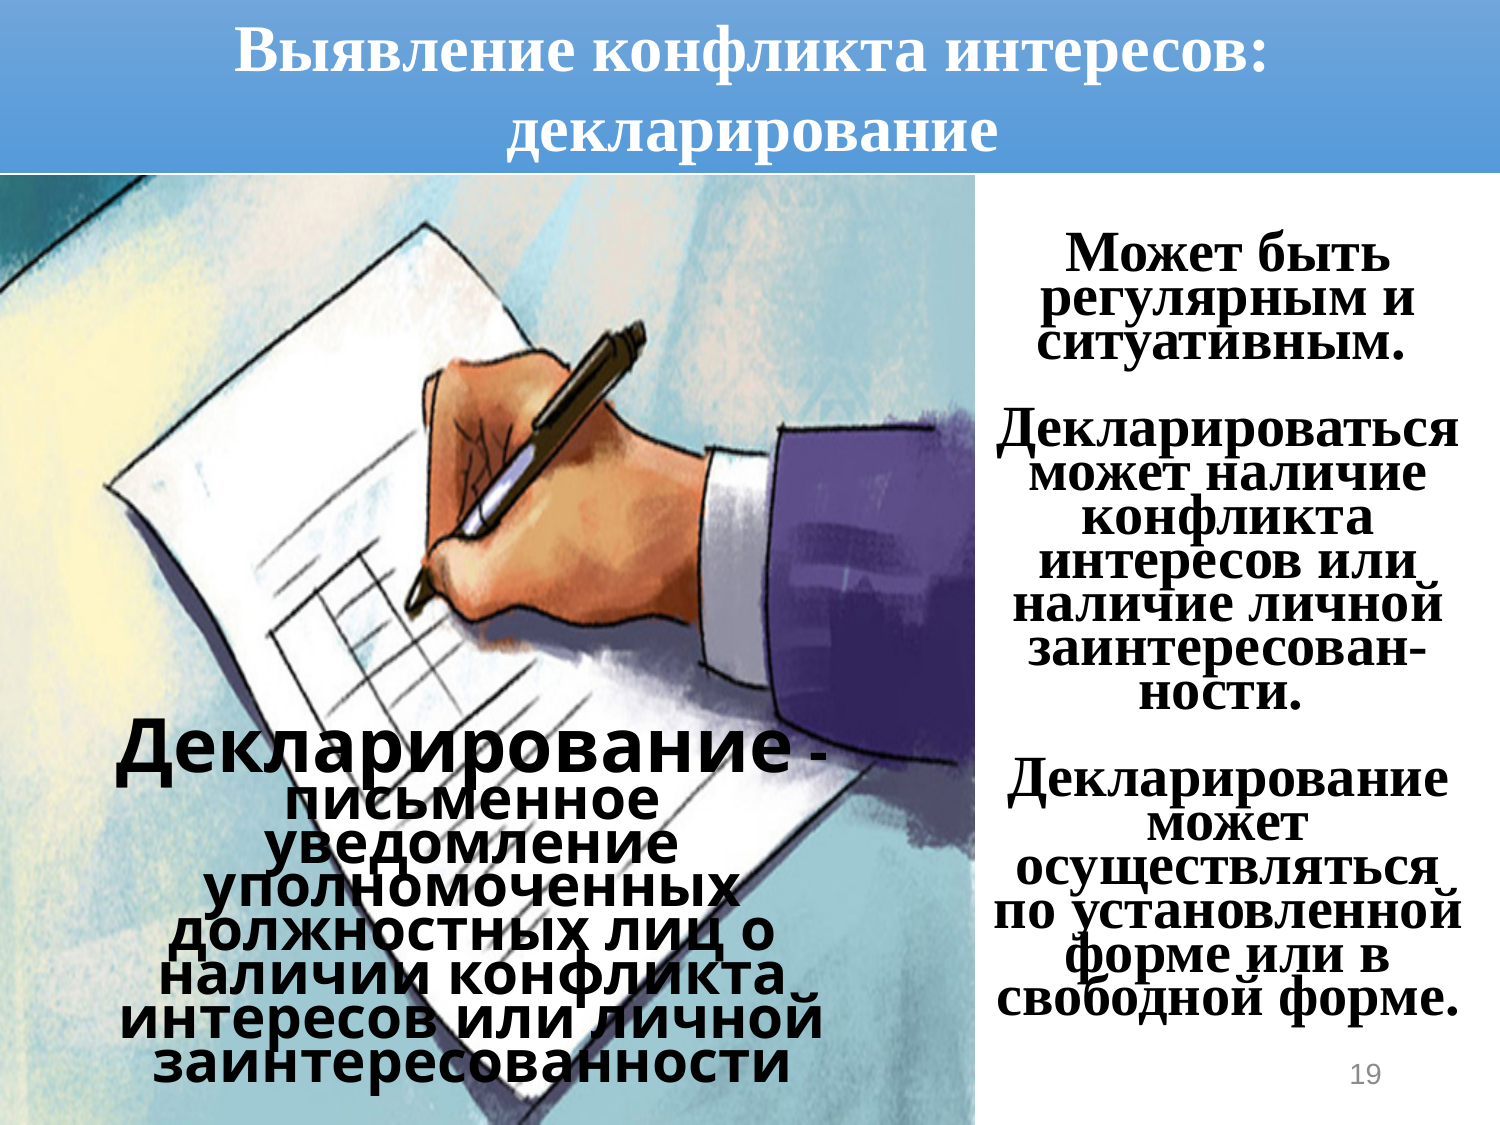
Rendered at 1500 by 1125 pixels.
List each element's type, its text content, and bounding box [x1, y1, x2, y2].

picture [0, 175, 975, 1125]
text_box Выявление конфликта интересов: декларирование [0, 0, 1500, 173]
text_box Может быть регулярным и ситуативным. Декларироваться может наличие конфликта интересов или наличие личной заинтересован-ности. Декларирование может осуществляться по установленной форме или в свободной форме. [975, 232, 1483, 1035]
slide_number 19 [1059, 1042, 1397, 1103]
